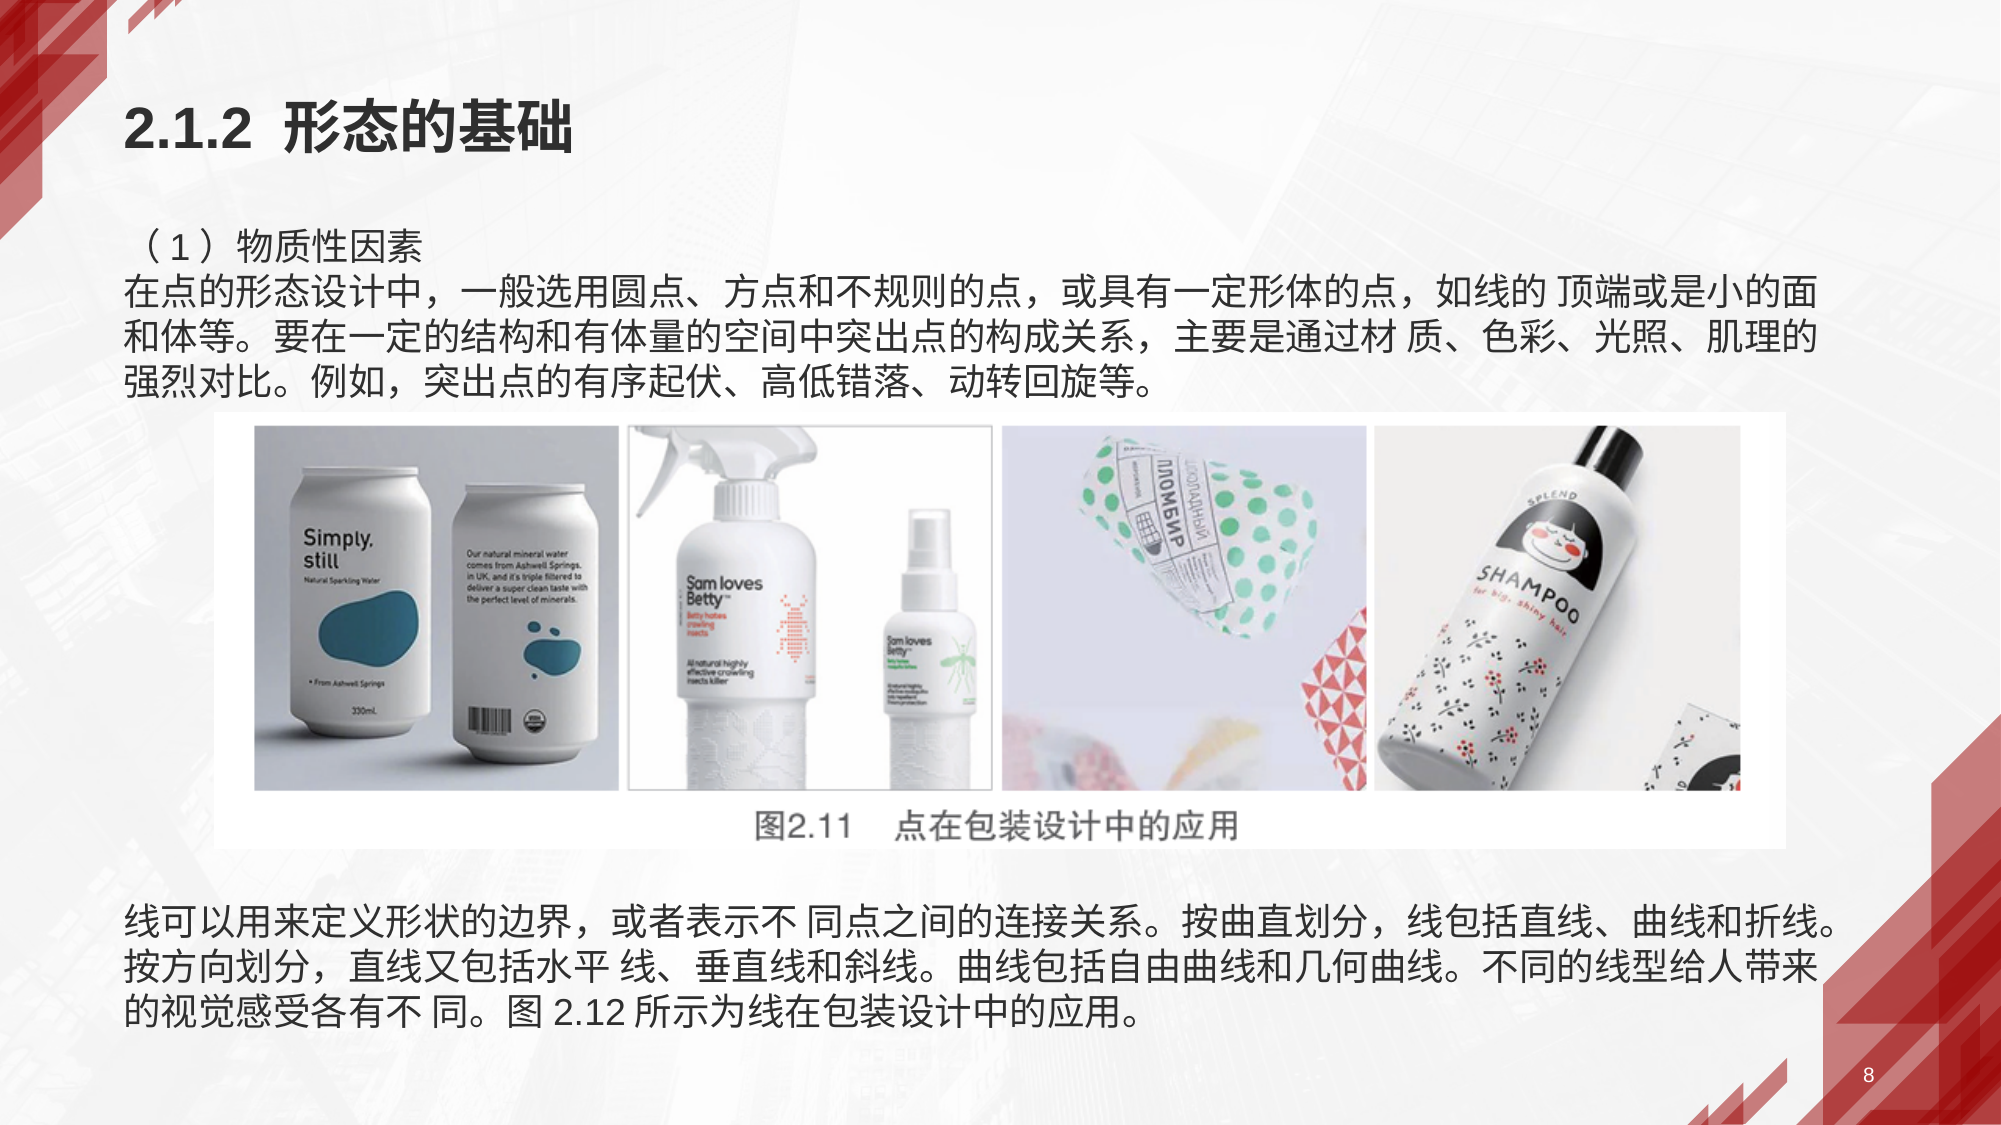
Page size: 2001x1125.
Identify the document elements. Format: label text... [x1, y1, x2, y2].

title 2.1.2 形态的基础 [108, 81, 1890, 169]
slide_number 8 [1452, 1056, 1890, 1092]
text_box （1）物质性因素 在点的形态设计中，一般选用圆点、方点和不规则的点，或具有一定形体的点，如线的 顶端或是小的面和体等。要在一定的结构和有体量的空间中突出点的构成关系，主要是通过材 质、色彩、光照、肌理的强烈对比。例如，突出点的有序起伏、高低错落、动转回旋等。 线可以用来定义形状的边界，或者表示不 同点之间的连接关系。按曲直划分，线包括直线、曲线和折线。按方向划分，直线又包括水平 线、垂直线和斜线。曲线包括自由曲线和几何曲线。不同的线型给人带来的视觉感受各有不 同。图2.12所示为线在包装设计中的应用。 [108, 215, 1867, 1041]
picture [214, 412, 1786, 849]
